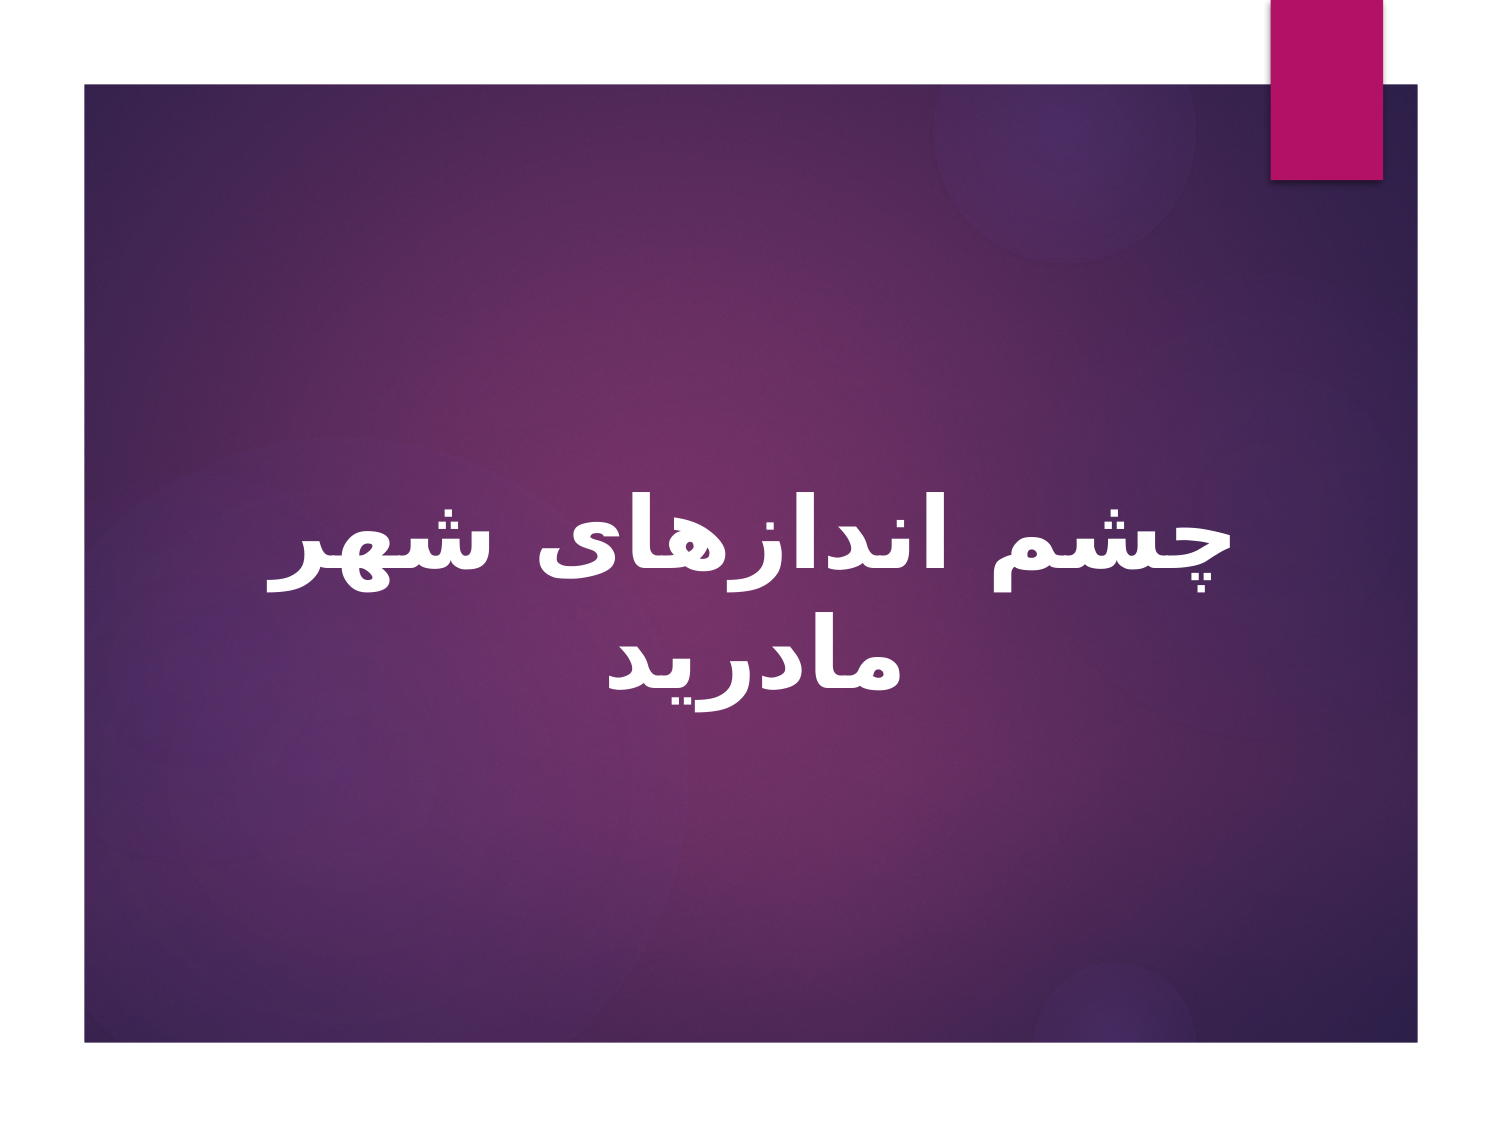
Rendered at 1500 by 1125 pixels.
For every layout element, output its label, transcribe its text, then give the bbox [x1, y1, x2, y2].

text_box چشم اندازهای شهر مادرید [237, 460, 1274, 716]
